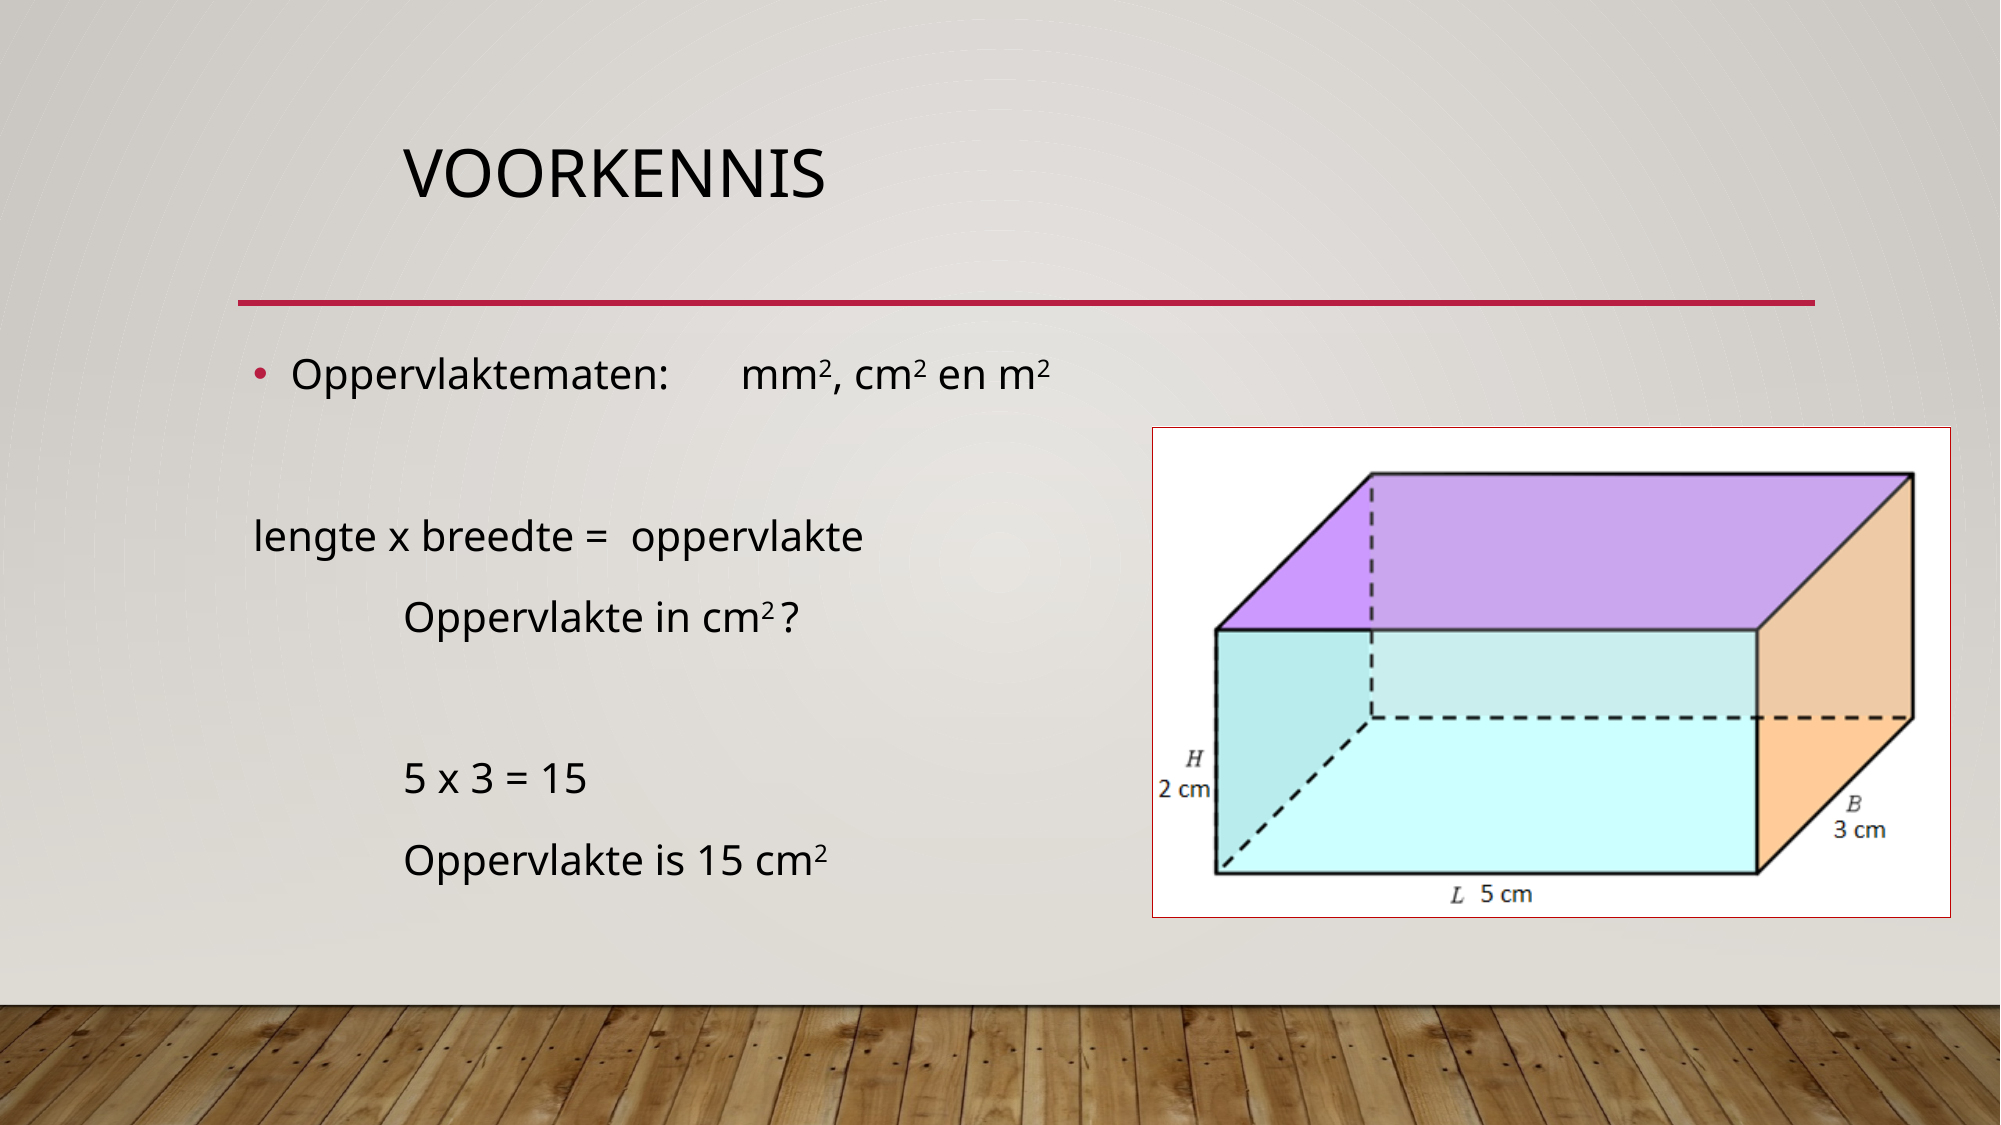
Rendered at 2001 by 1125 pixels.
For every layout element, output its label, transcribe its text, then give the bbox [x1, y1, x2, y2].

title Voorkennis [238, 131, 1814, 305]
picture [0, 1005, 2000, 1125]
picture [1152, 426, 1951, 918]
list Oppervlaktematen: mm2, cm2 en m2 lengte x breedte = oppervlakte Oppervlakte in cm2 ? 5 x 3 = 15 Oppervlakte is 15 cm2 [238, 330, 1814, 1014]
